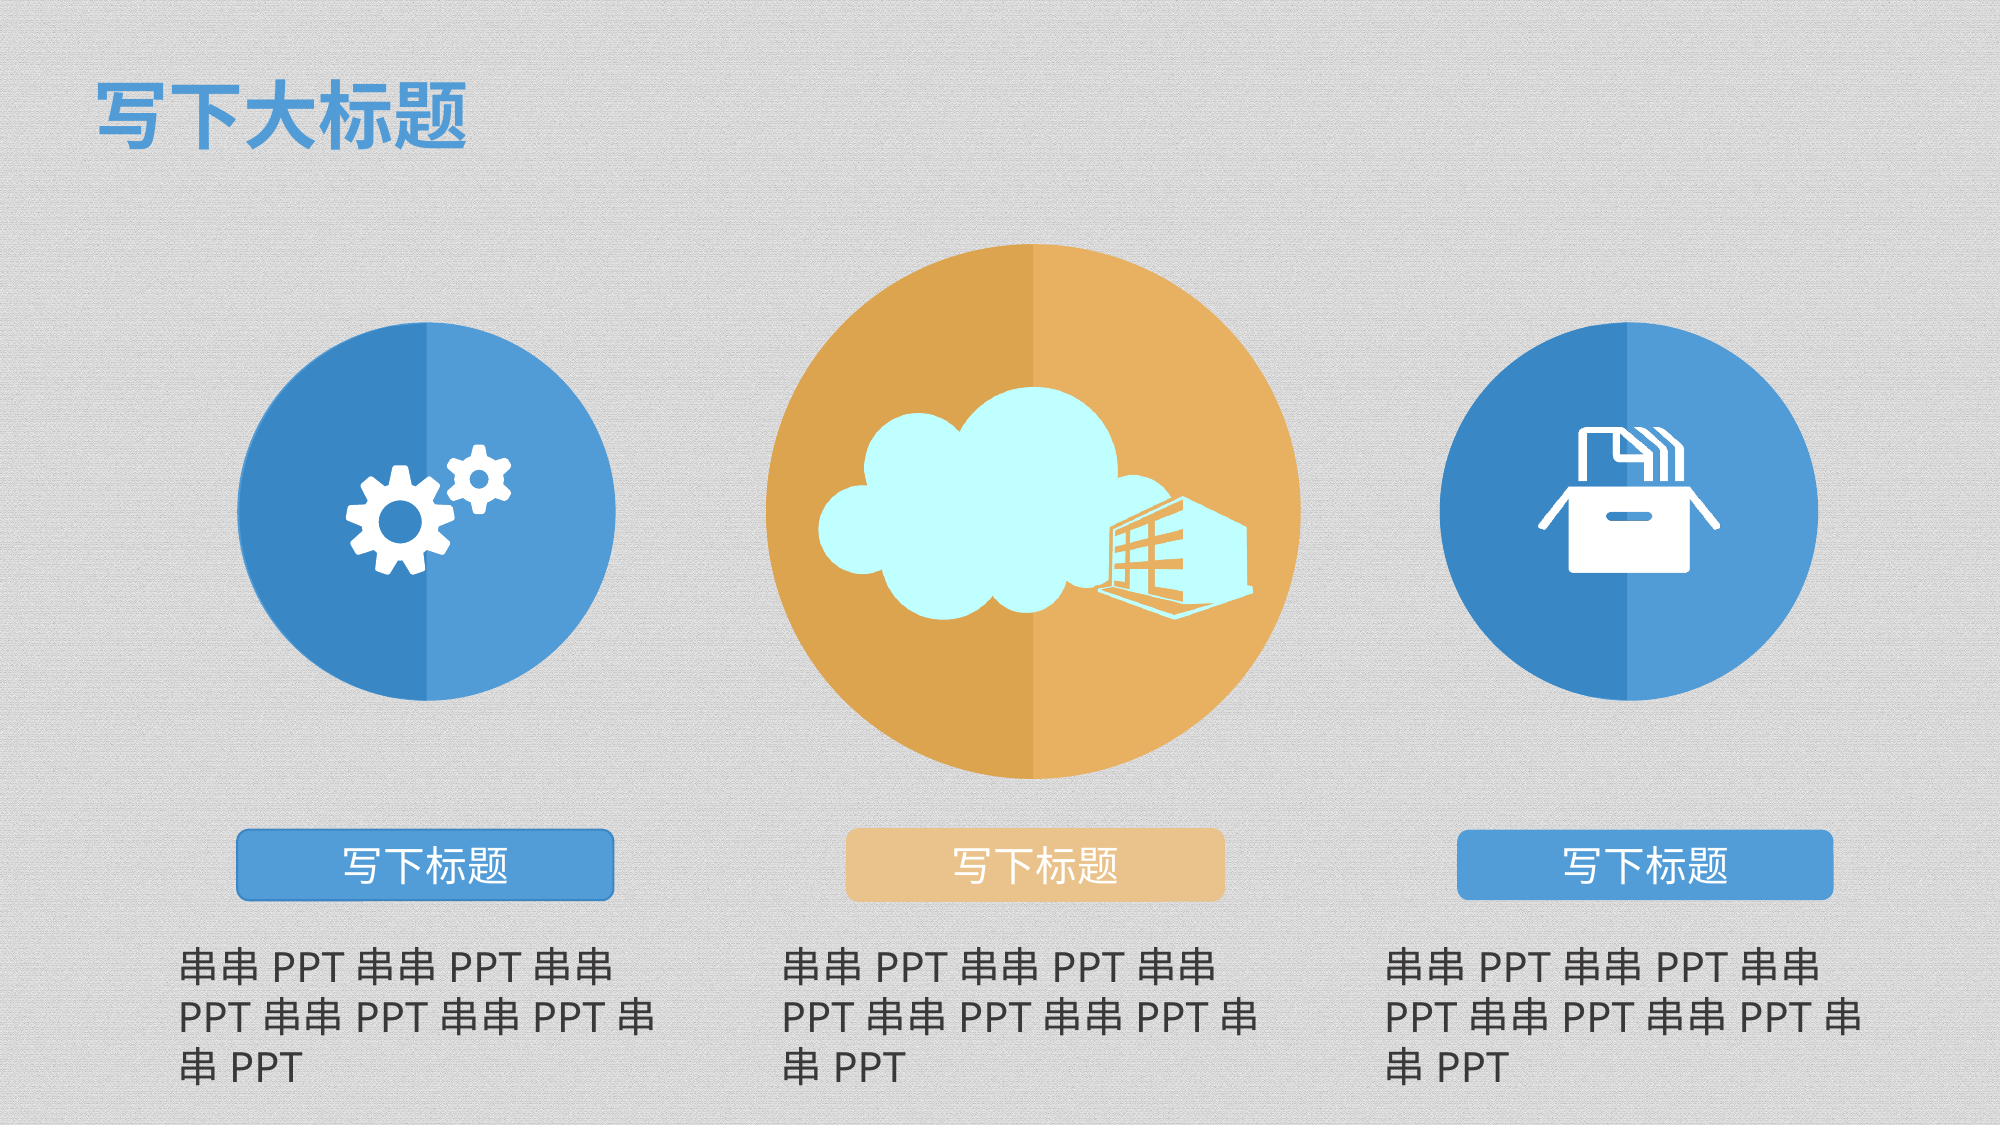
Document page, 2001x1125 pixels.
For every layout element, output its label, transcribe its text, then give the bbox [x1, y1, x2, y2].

text_box 串串PPT串串PPT串串PPT串串PPT串串PPT串串PPT [1369, 933, 1895, 1099]
text_box [1439, 322, 1628, 701]
text_box [446, 444, 511, 515]
text_box 串串PPT串串PPT串串PPT串串PPT串串PPT串串PPT [766, 933, 1292, 1099]
text_box [1034, 244, 1301, 779]
text_box [239, 322, 427, 701]
text_box [427, 322, 616, 701]
text_box [345, 465, 455, 575]
text_box 写下大标题 [79, 61, 557, 167]
text_box [766, 244, 1034, 779]
text_box 写下标题 [1457, 829, 1834, 901]
text_box 写下标题 [237, 829, 614, 901]
text_box [1628, 322, 1819, 701]
text_box 串串PPT串串PPT串串PPT串串PPT串串PPT串串PPT [162, 933, 688, 1099]
text_box 写下标题 [847, 829, 1224, 901]
picture [0, 0, 2000, 1125]
